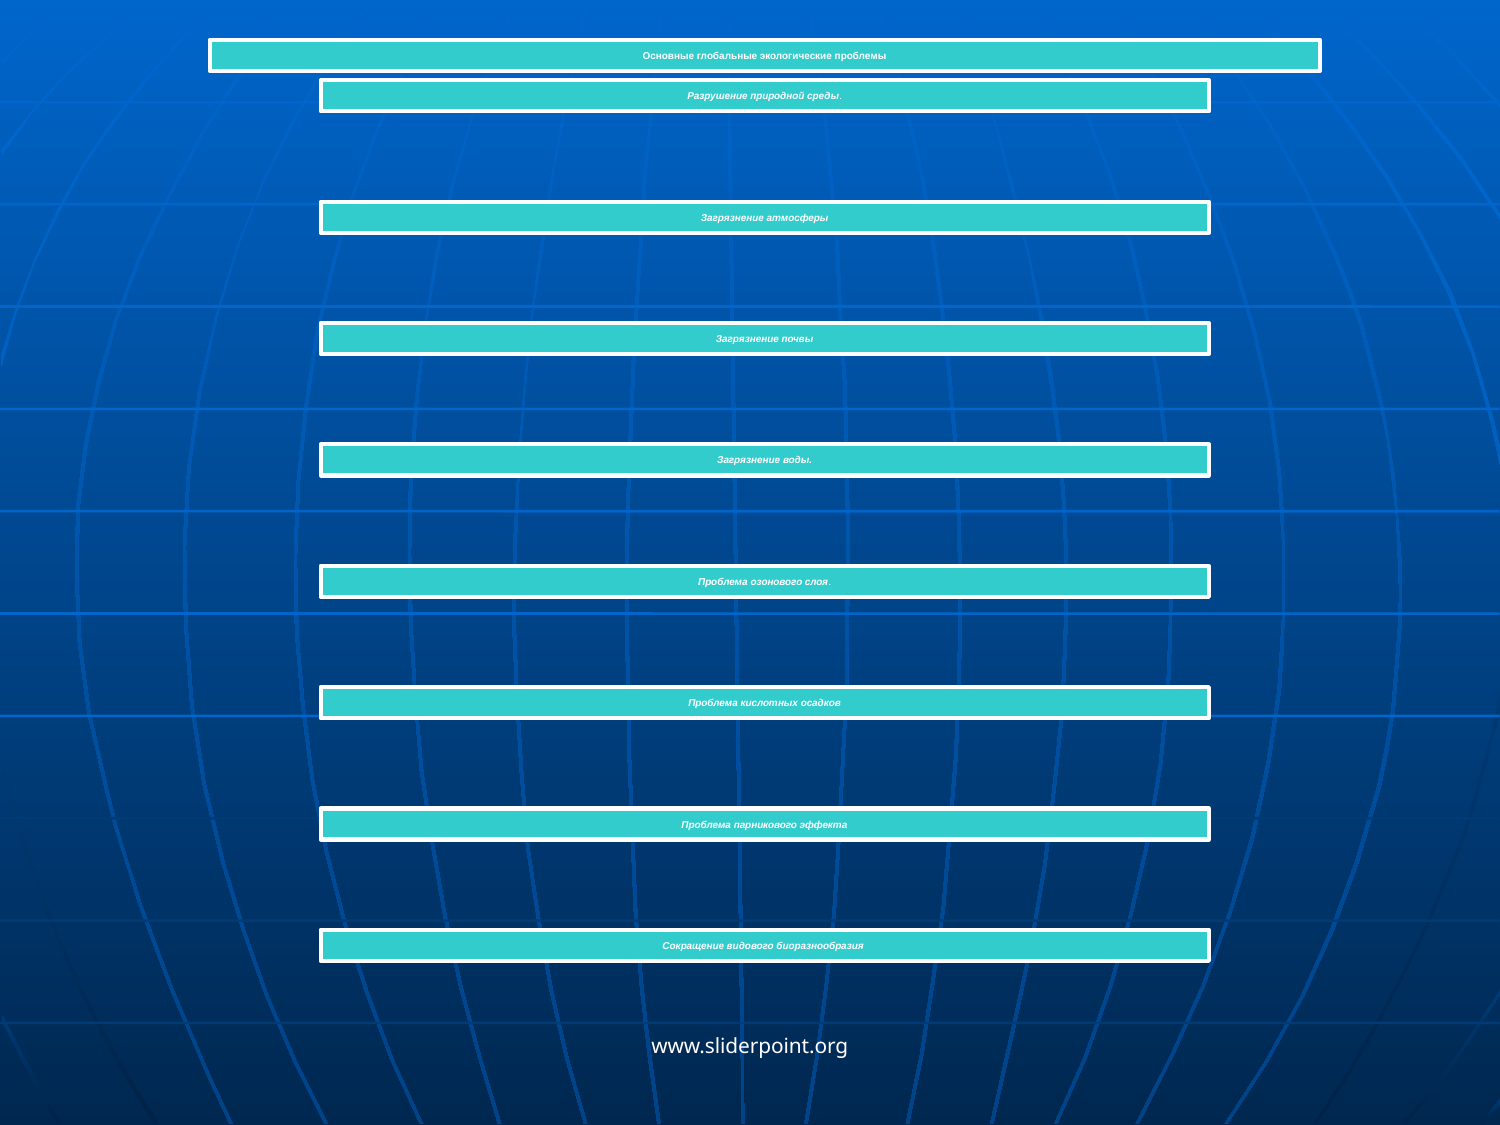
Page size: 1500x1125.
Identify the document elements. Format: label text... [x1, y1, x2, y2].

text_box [70, 39, 1459, 1083]
footer www.sliderpoint.org [512, 1091, 988, 1101]
